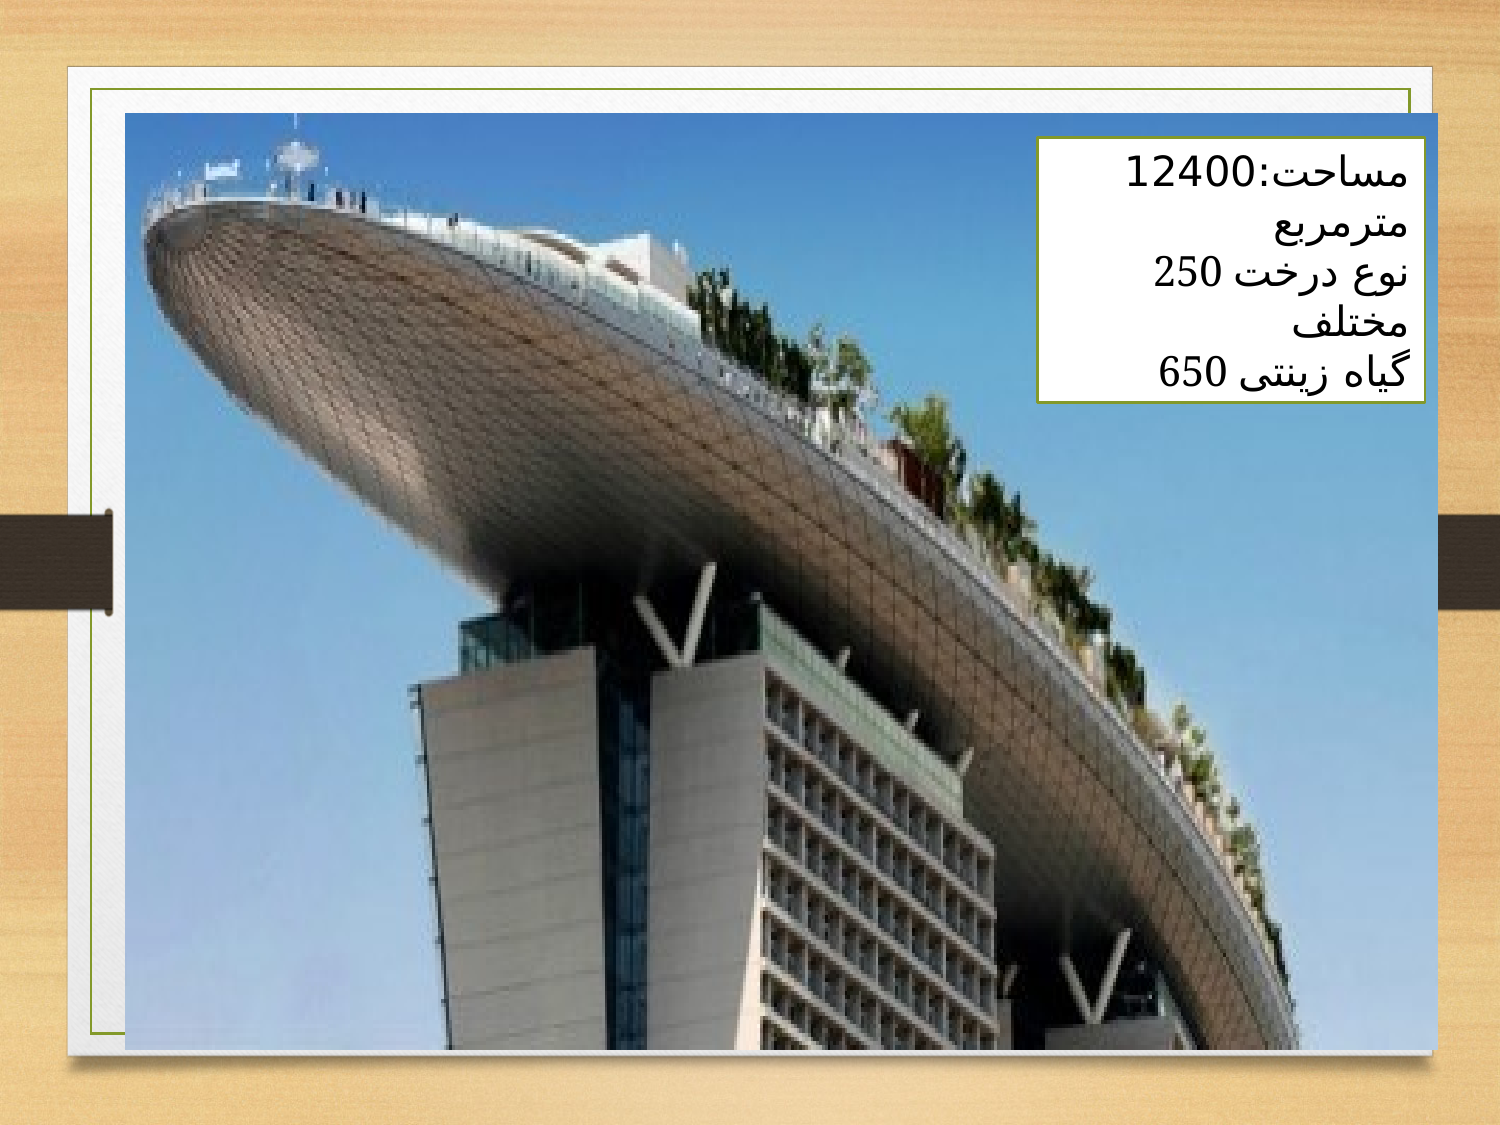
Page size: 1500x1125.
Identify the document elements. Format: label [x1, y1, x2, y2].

list [124, 113, 1438, 1051]
picture [0, 0, 1500, 1125]
